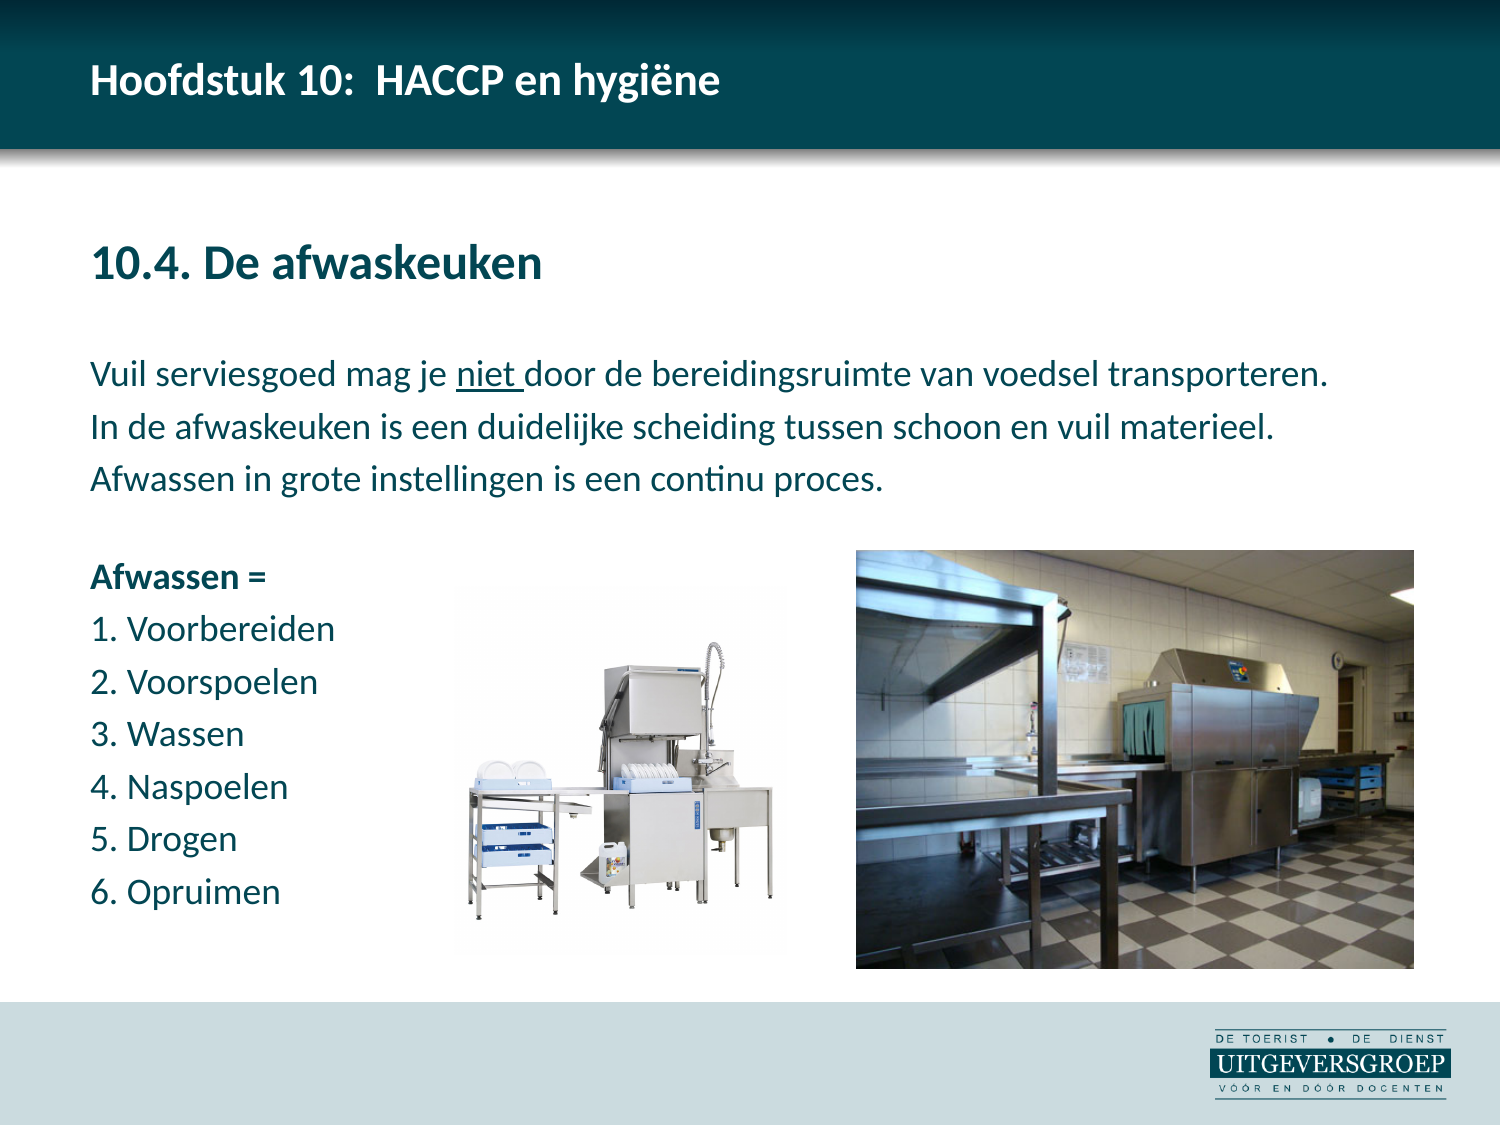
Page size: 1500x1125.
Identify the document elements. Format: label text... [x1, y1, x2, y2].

title Hoofdstuk 10: HACCP en hygiëne [75, 0, 1425, 172]
picture [1210, 1021, 1451, 1106]
picture [856, 550, 1414, 969]
list 10.4. De afwaskeuken Vuil serviesgoed mag je niet door de bereidingsruimte van voedsel transporteren. In de afwaskeuken is een duidelijke scheiding tussen schoon en vuil materieel. Afwassen in grote instellingen is een continu proces. Afwassen = 1. Voorbereiden 2. Voorspoelen 3. Wassen 4. Naspoelen 5. Drogen 6. Opruimen [75, 221, 1425, 965]
picture [454, 585, 787, 956]
